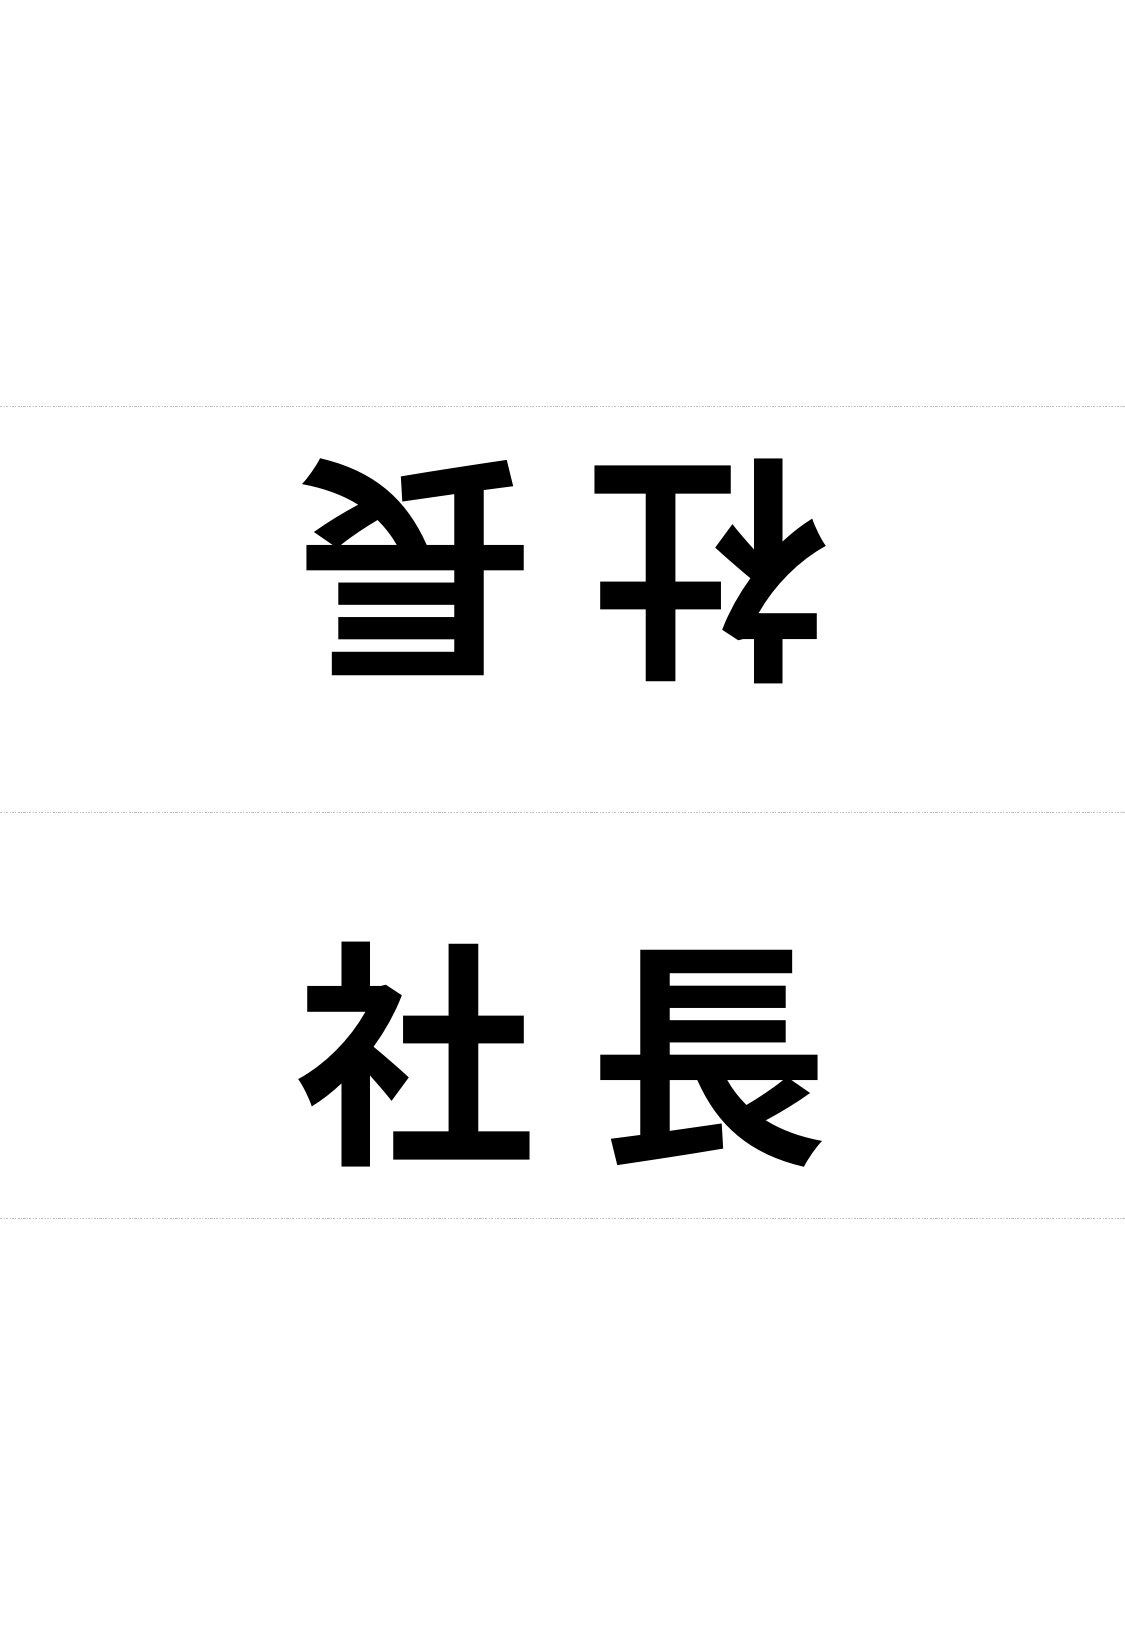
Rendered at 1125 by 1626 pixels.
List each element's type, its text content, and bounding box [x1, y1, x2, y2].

text_box 社 長 [281, 425, 845, 728]
text_box 社 長 [280, 898, 844, 1201]
